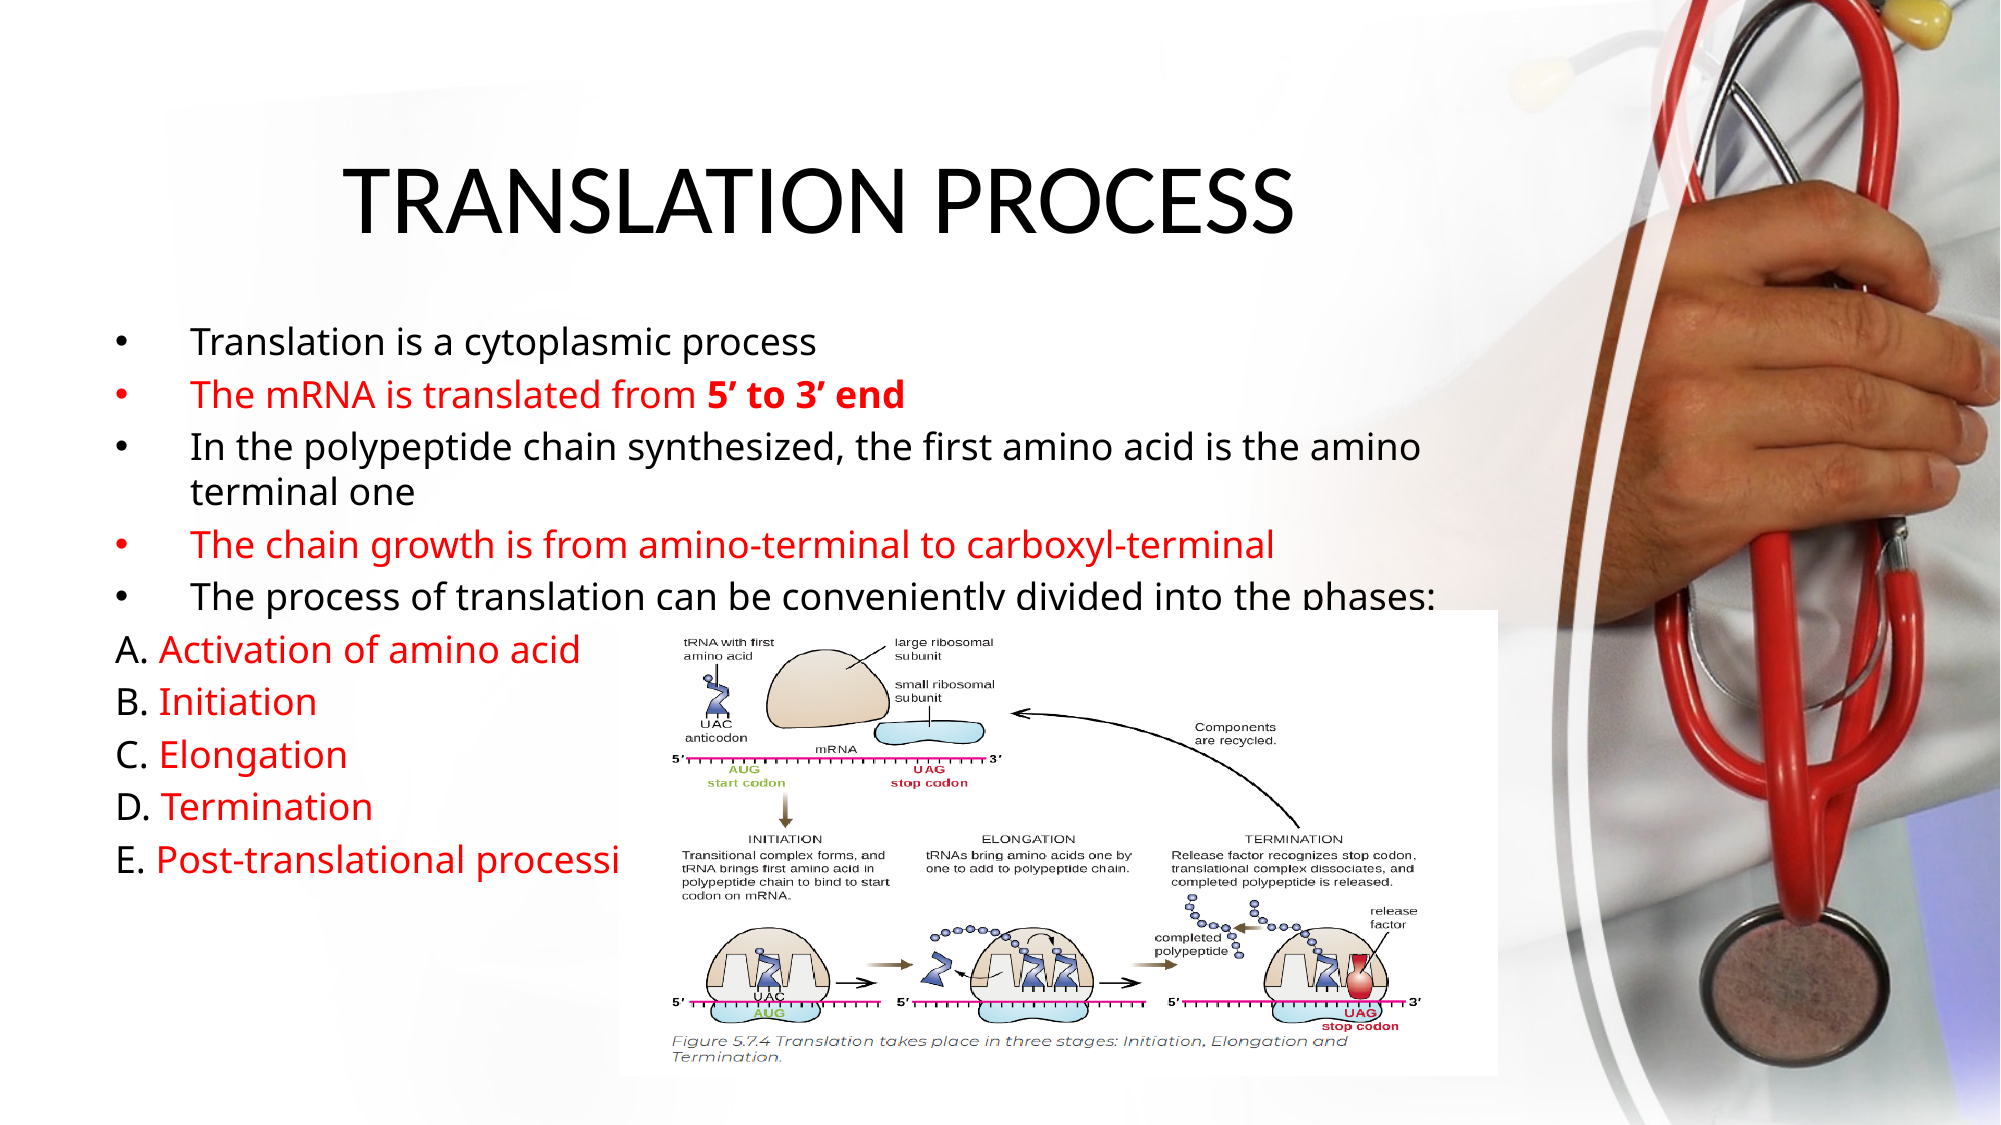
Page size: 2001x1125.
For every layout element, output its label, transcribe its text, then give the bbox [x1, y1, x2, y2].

title TRANSLATION PROCESS [99, 110, 1540, 278]
list Translation is a cytoplasmic process The mRNA is translated from 5’ to 3’ end In the polypeptide chain synthesized, the first amino acid is the amino terminal one The chain growth is from amino-terminal to carboxyl-terminal The process of translation can be conveniently divided into the phases: A. Activation of amino acid B. Initiation C. Elongation D. Termination E. Post-translational processing [100, 310, 1537, 1043]
picture [0, 0, 2001, 1125]
